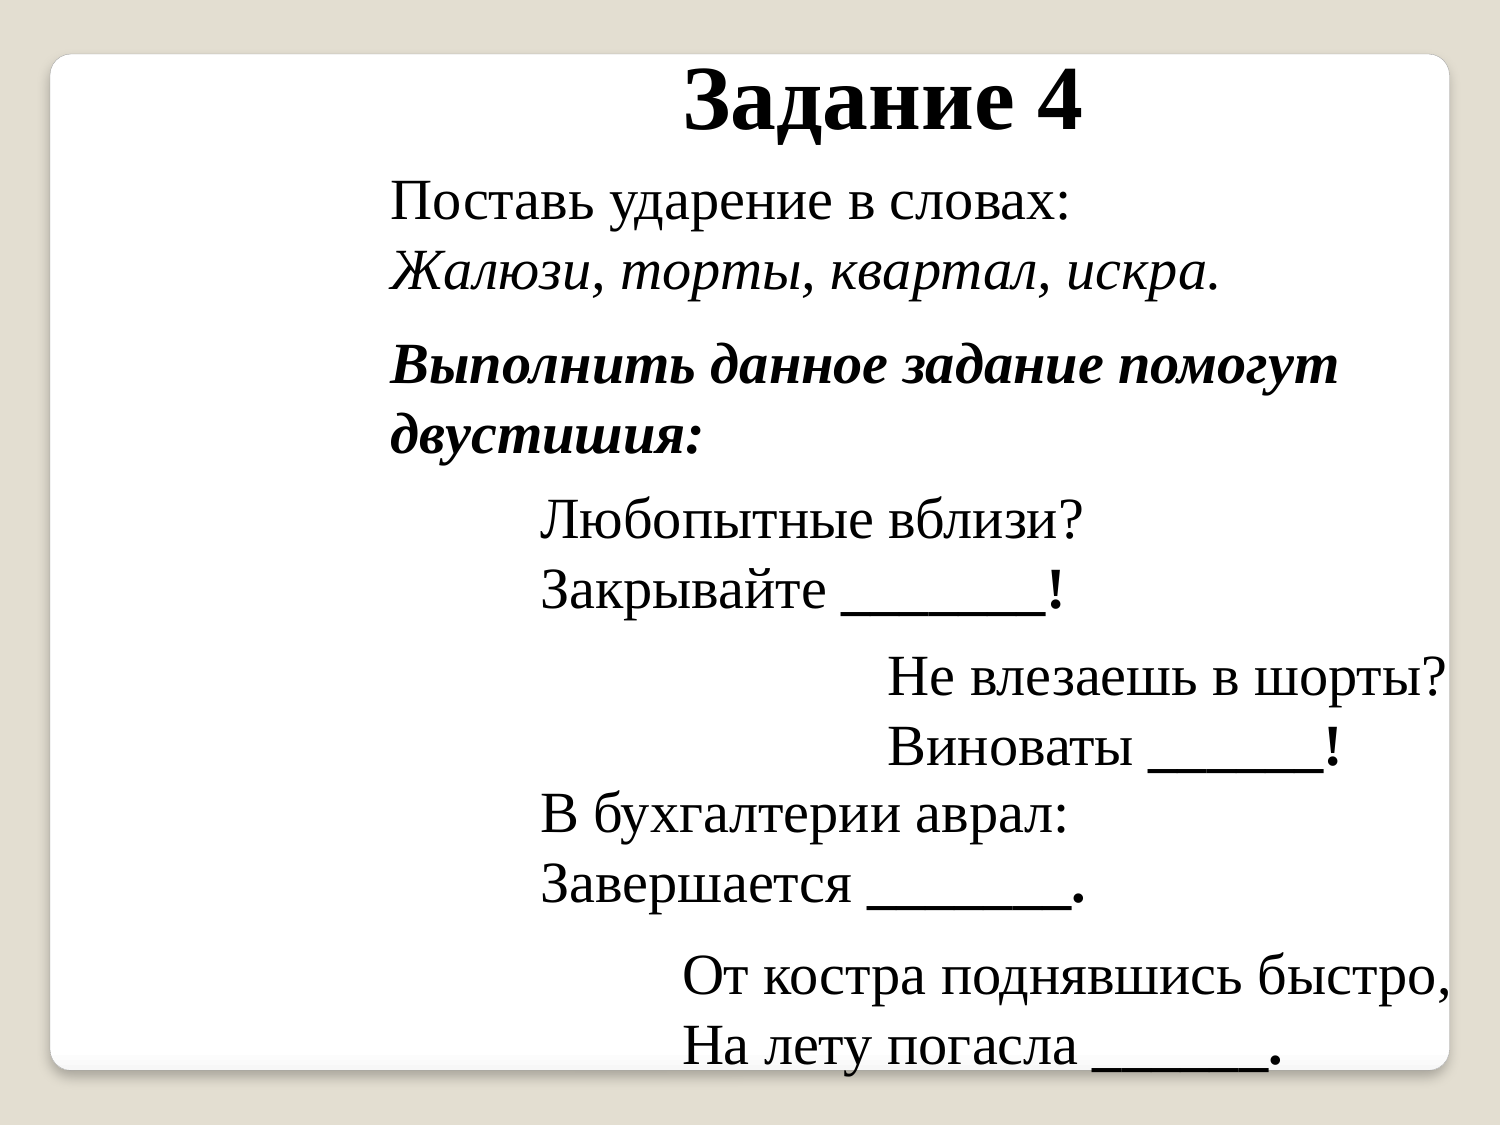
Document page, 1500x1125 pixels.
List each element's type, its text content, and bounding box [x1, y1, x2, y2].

text_box В бухгалтерии аврал: Завершается _______. [525, 767, 1276, 922]
text_box Выполнить данное задание помогут двустишия: [375, 317, 1500, 473]
text_box Поставь ударение в словах: Жалюзи, торты, квартал, искра. [375, 153, 1500, 309]
text_box От костра поднявшись быстро, На лету погасла ______. [667, 928, 1500, 1084]
text_box Любопытные вблизи? Закрывайте _______! [525, 473, 1276, 628]
text_box Не влезаешь в шорты? Виноваты ______! [873, 629, 1500, 785]
text_box Задание 4 [667, 30, 1199, 153]
